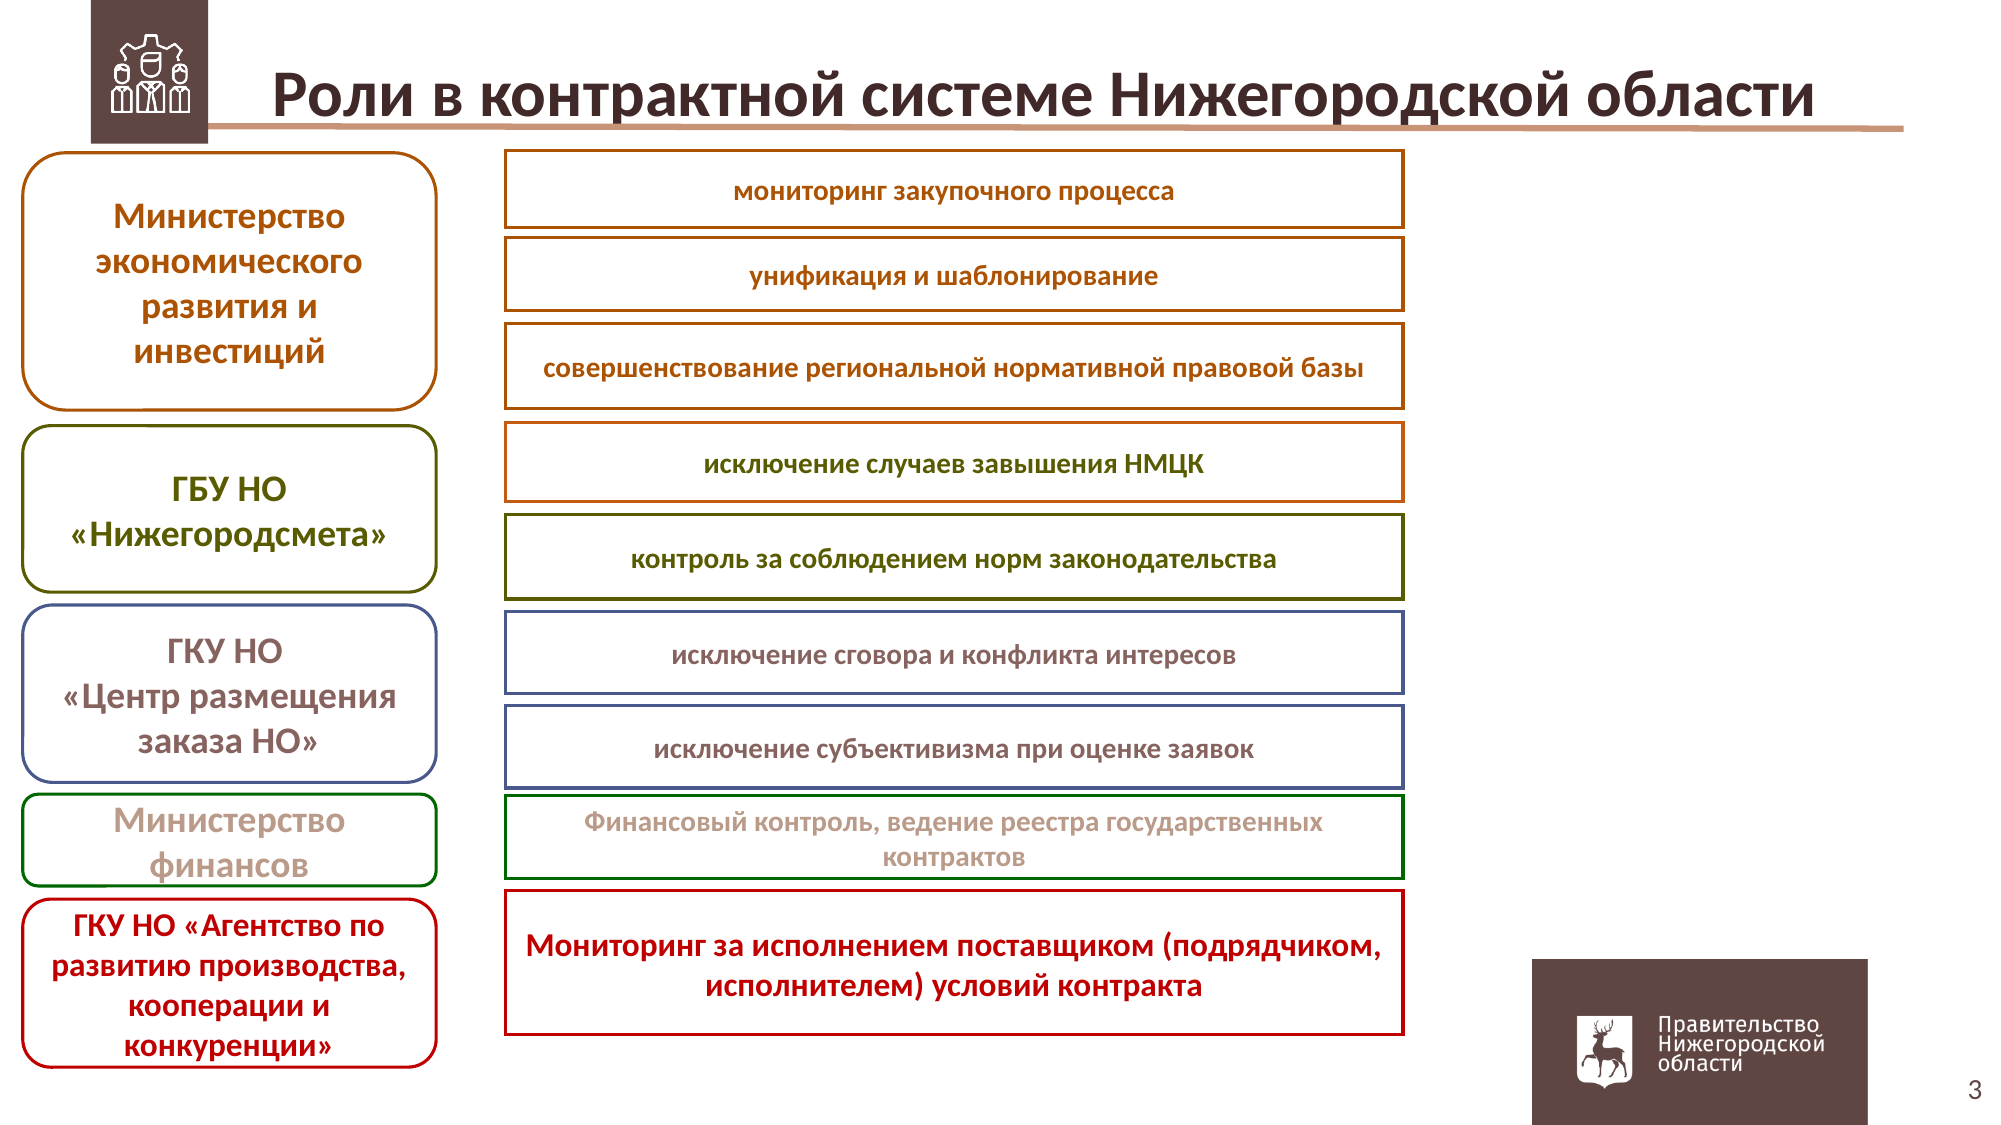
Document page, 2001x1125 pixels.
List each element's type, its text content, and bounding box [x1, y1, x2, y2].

text_box исключение сговора и конфликта интересов [504, 610, 1404, 695]
text_box ГКУ НО «Агентство по развитию производства, кооперации и конкуренции» [21, 898, 438, 1069]
picture [111, 34, 190, 113]
text_box ГБУ НО «Нижегородсмета» [21, 424, 438, 594]
text_box исключение случаев завышения НМЦК [504, 421, 1404, 502]
text_box ГКУ НО «Центр размещения заказа НО» [21, 603, 438, 784]
text_box Мониторинг за исполнением поставщиком (подрядчиком, исполнителем) условий контракта [504, 890, 1404, 1036]
text_box совершенствование региональной нормативной правовой базы [504, 323, 1404, 409]
picture [1532, 959, 1868, 1125]
text_box мониторинг закупочного процесса [504, 150, 1404, 228]
text_box унификация и шаблонирование [504, 236, 1404, 312]
text_box Министерство финансов [21, 793, 438, 887]
text_box Роли в контрактной системе Нижегородской области [209, 42, 1982, 138]
text_box 3 [1941, 1067, 1983, 1105]
text_box Министерство экономического развития и инвестиций [21, 151, 438, 412]
text_box Финансовый контроль, ведение реестра государственных контрактов [504, 795, 1404, 879]
text_box исключение субъективизма при оценке заявок [504, 704, 1404, 789]
text_box контроль за соблюдением норм законодательства [504, 514, 1404, 600]
text_box [90, 0, 209, 144]
